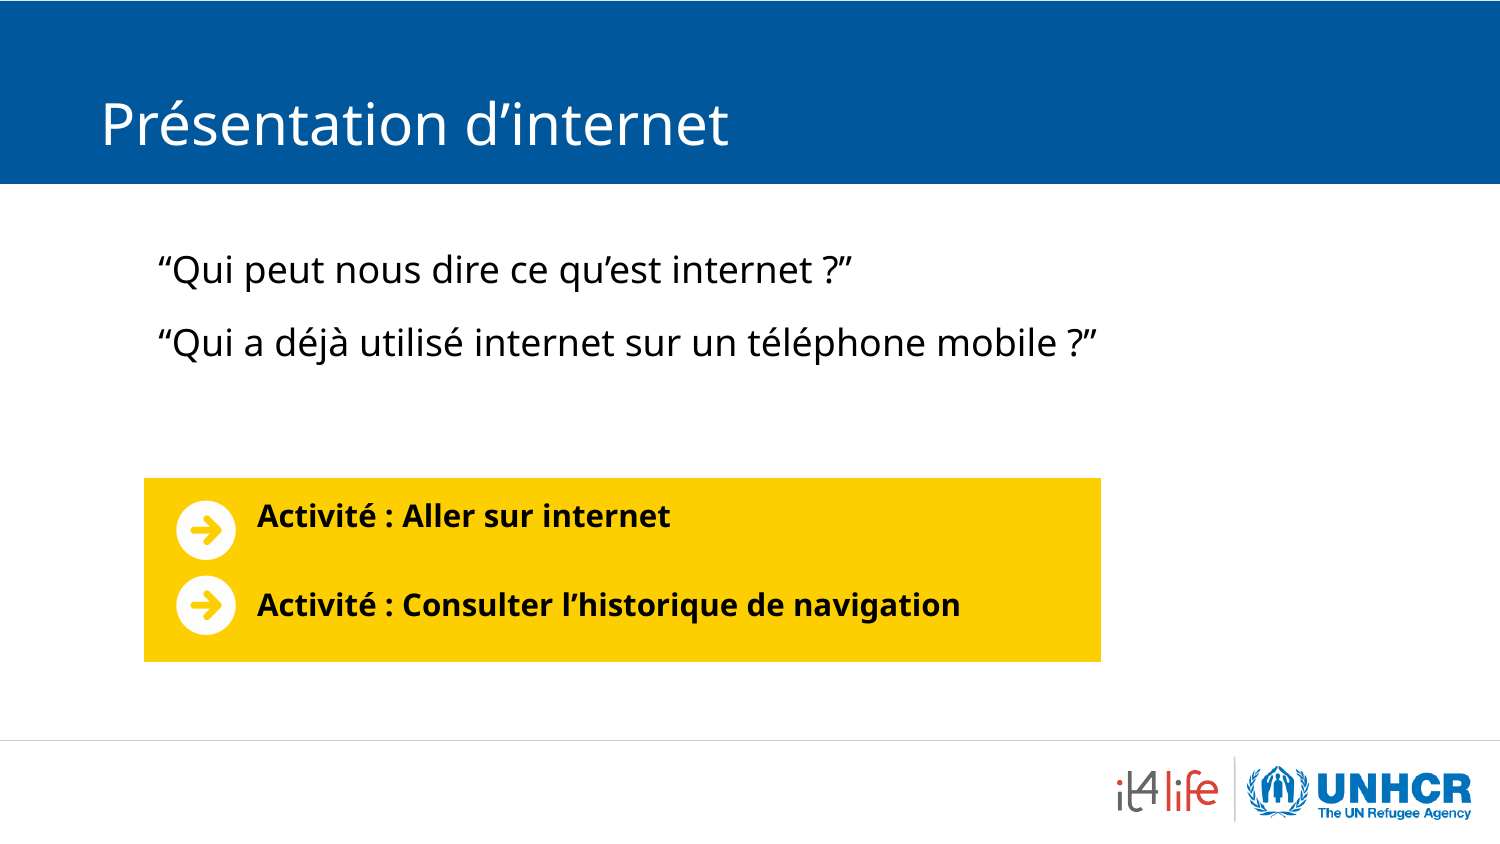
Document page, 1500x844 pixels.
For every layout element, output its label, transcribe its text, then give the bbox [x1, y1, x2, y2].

picture [0, 184, 1500, 844]
table_header Activité : Aller sur internet Activité : Consulter l’historique de navigation [144, 478, 1101, 662]
text_box [0, 0, 1500, 184]
text_box “Qui peut nous dire ce qu’est internet ?” “Qui a déjà utilisé internet sur un téléphone mobile ?” [143, 224, 1324, 379]
title Présentation d’internet [100, 33, 1439, 158]
